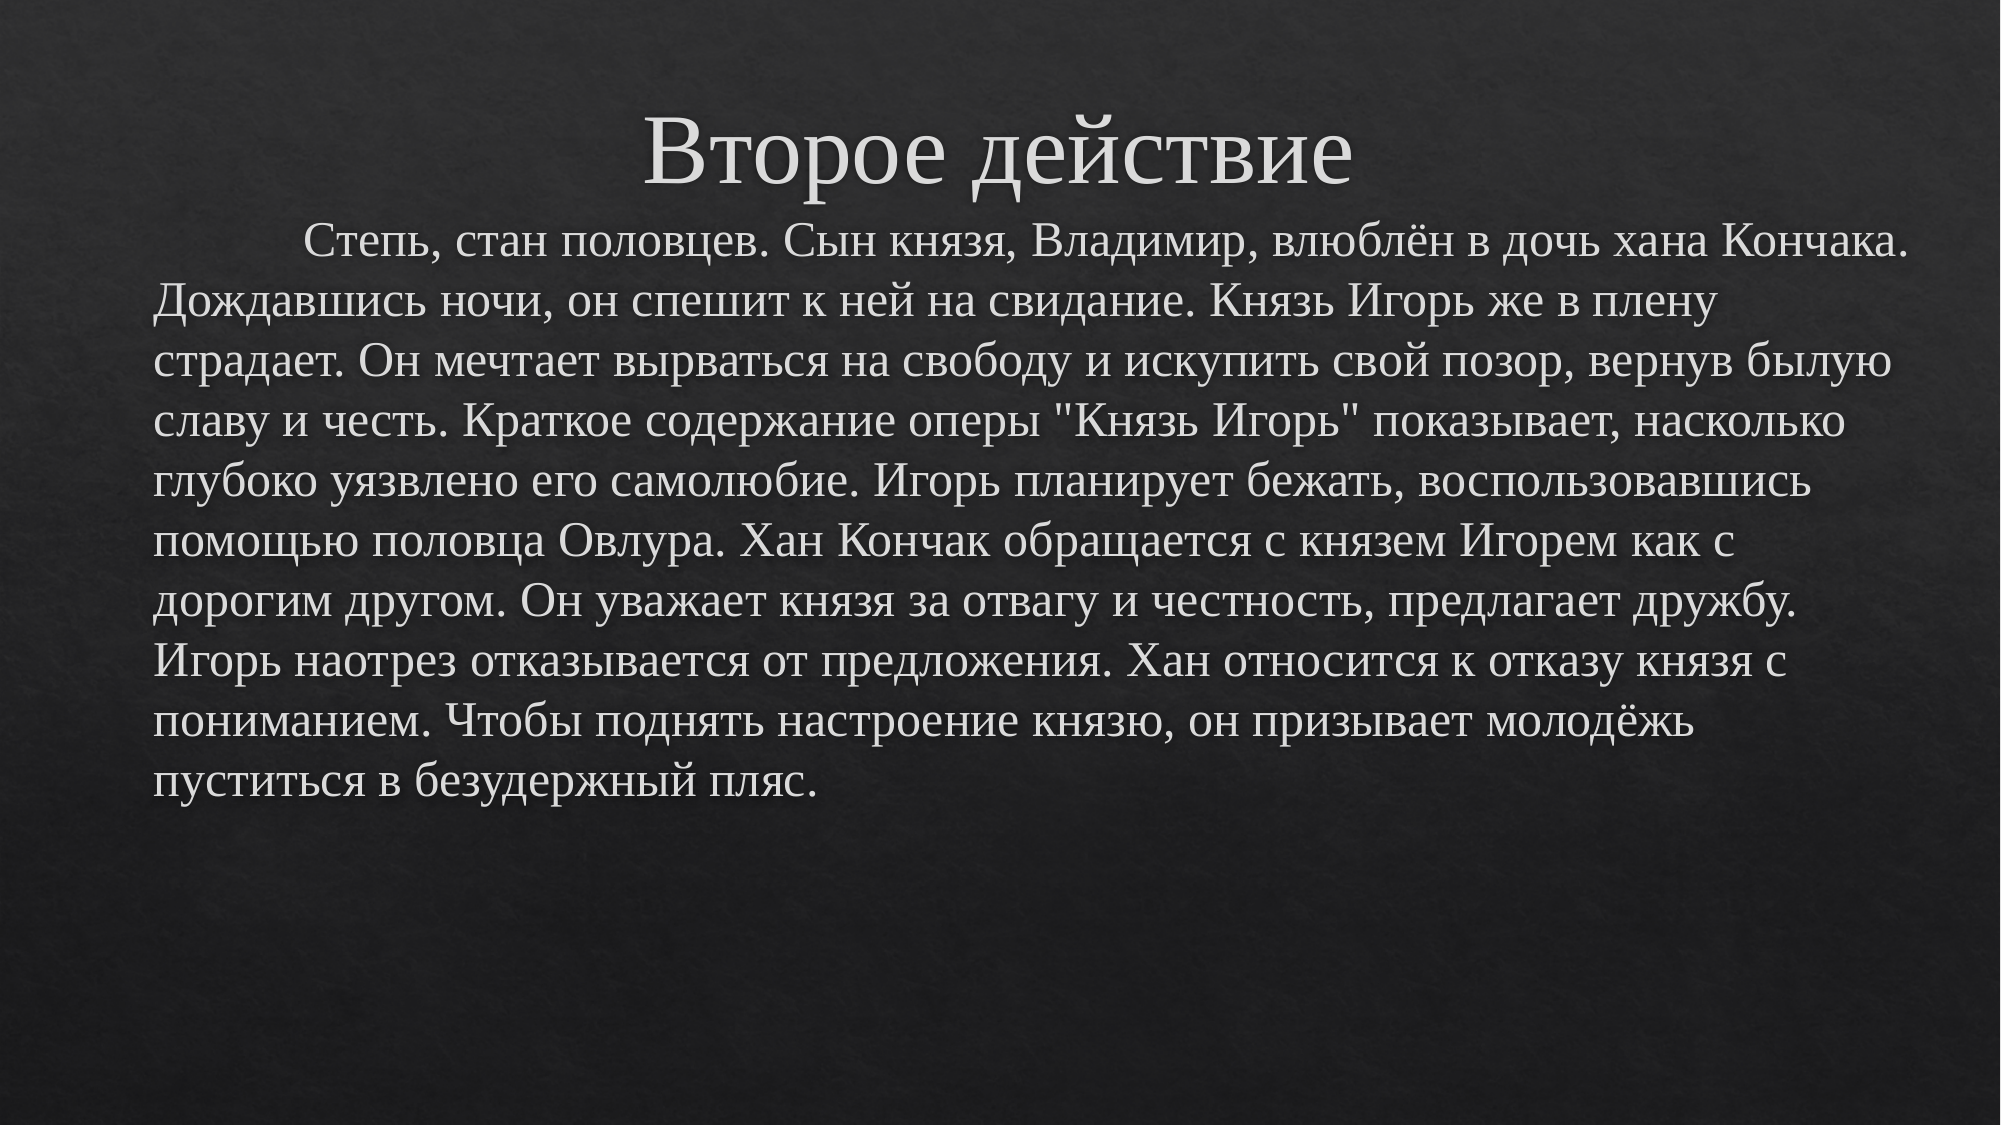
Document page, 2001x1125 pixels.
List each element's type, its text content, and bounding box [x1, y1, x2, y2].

list Степь, стан половцев. Сын князя, Владимир, влюблён в дочь хана Кончака. Дождавшись ночи, он спешит к ней на свидание. Князь Игорь же в плену страдает. Он мечтает вырваться на свободу и искупить свой позор, вернув былую славу и честь. Краткое содержание оперы "Князь Игорь" показывает, насколько глубоко уязвлено его самолюбие. Игорь планирует бежать, воспользовавшись помощью половца Овлура. Хан Кончак обращается с князем Игорем как с дорогим другом. Он уважает князя за отвагу и честность, предлагает дружбу. Игорь наотрез отказывается от предложения. Хан относится к отказу князя с пониманием. Чтобы поднять настроение князю, он призывает молодёжь пуститься в безудержный пляс. [132, 199, 1935, 1020]
title Второе действие [149, 63, 1849, 194]
